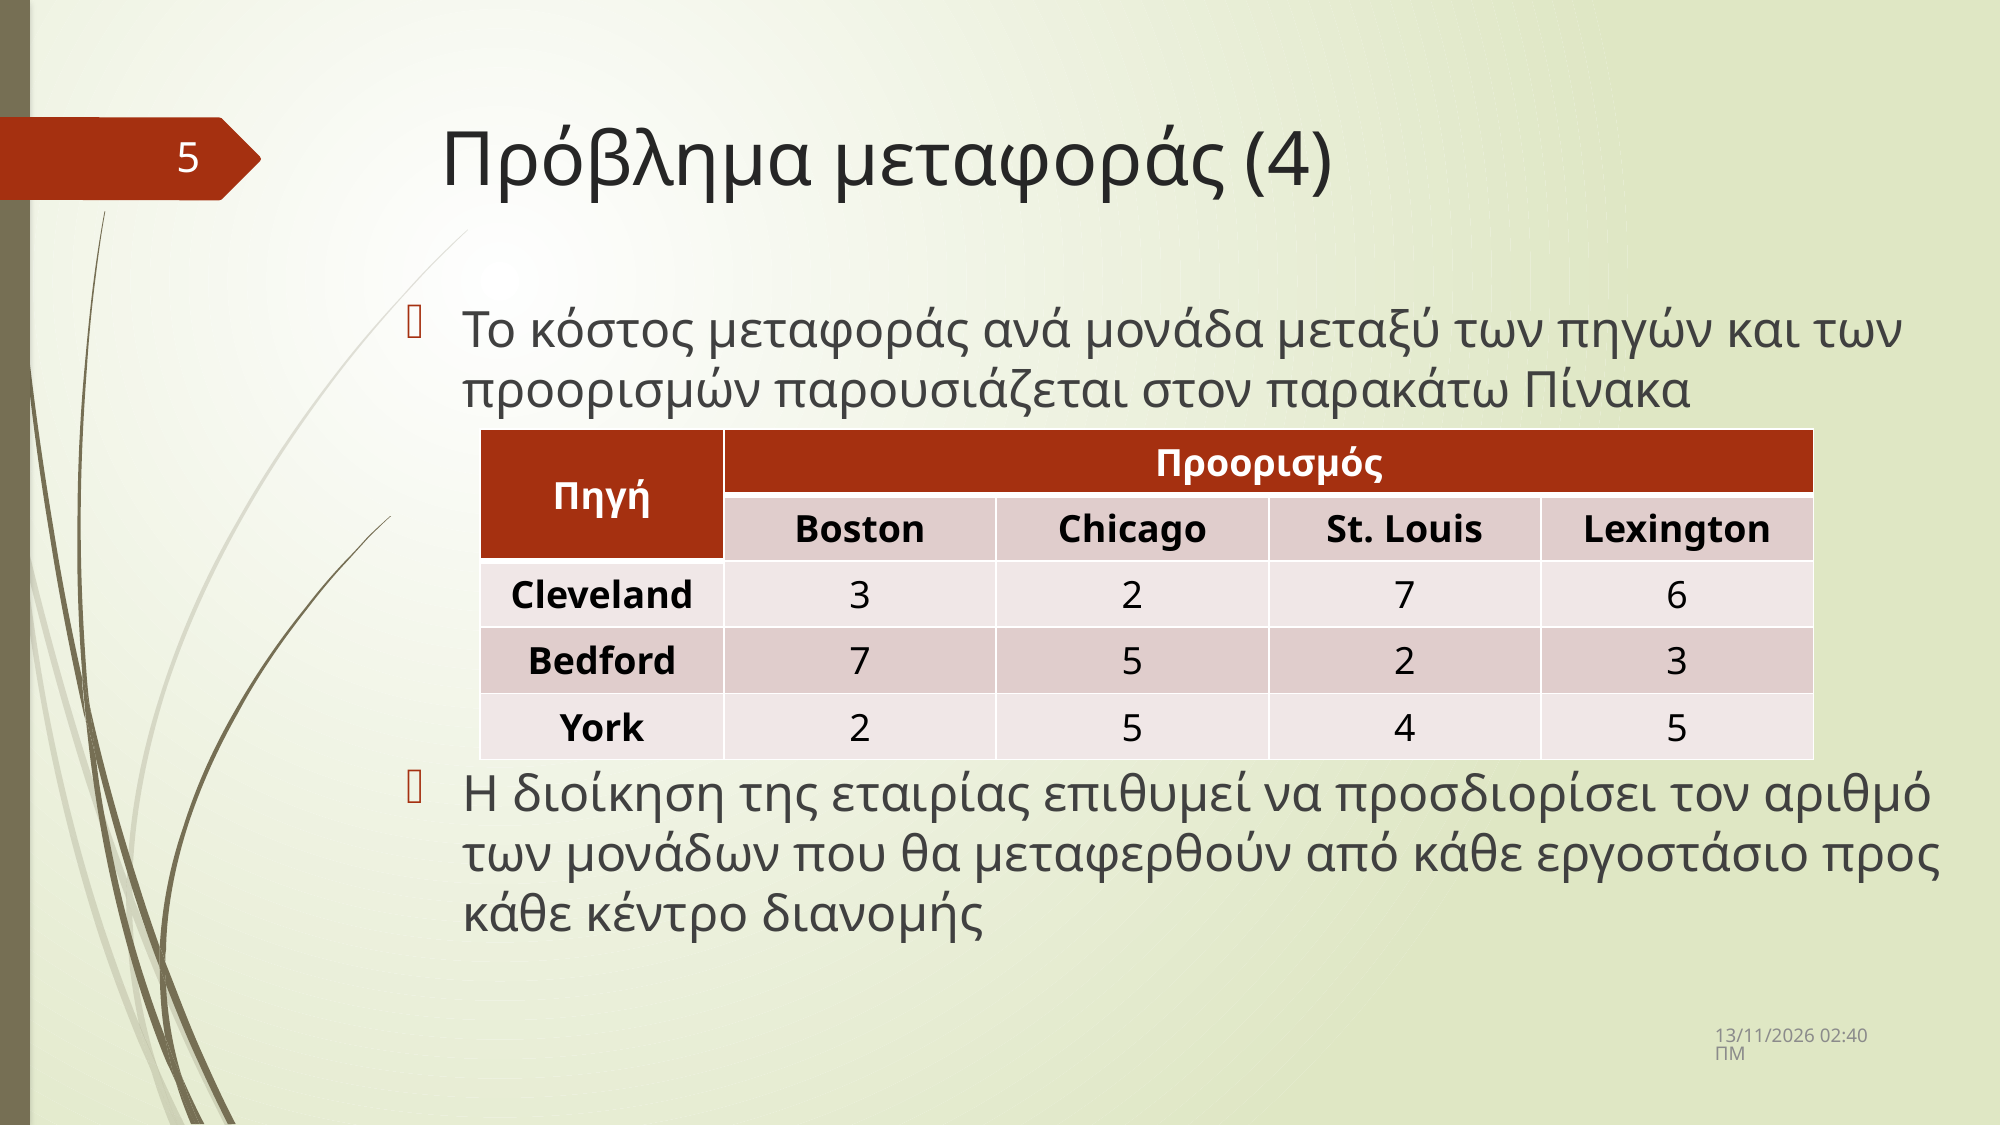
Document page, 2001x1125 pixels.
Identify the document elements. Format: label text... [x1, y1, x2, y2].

table_cell 3 [1542, 628, 1813, 693]
table_cell 2 [725, 694, 995, 759]
table_cell Chicago [997, 498, 1268, 560]
table_cell 5 [997, 628, 1268, 693]
table_cell 5 [1542, 694, 1813, 759]
slide_number 5 [87, 129, 216, 190]
list Το κόστος μεταφοράς ανά μονάδα μεταξύ των πηγών και των προορισμών παρουσιάζεται στον παρακάτω Πίνακα Η διοίκηση της εταιρίας επιθυμεί να προσδιορίσει τον αριθμό των μονάδων που θα μεταφερθούν από κάθε εργοστάσιο προς κάθε κέντρο διανομής [391, 289, 2000, 1119]
table_header Προορισμός [725, 430, 1813, 492]
table_cell 4 [1270, 694, 1540, 759]
table_cell Lexington [1542, 498, 1813, 560]
table_cell 7 [725, 628, 995, 693]
table_cell 3 [725, 562, 995, 626]
table_cell 2 [997, 562, 1268, 626]
table_cell 2 [1270, 628, 1540, 693]
table_cell York [481, 694, 723, 759]
table_cell 7 [1270, 562, 1540, 626]
table_cell Boston [725, 498, 995, 560]
table_cell Cleveland [481, 564, 723, 626]
table_cell 6 [1542, 562, 1813, 626]
table_cell St. Louis [1270, 498, 1540, 560]
table_cell 5 [997, 694, 1268, 759]
table_cell Bedford [481, 628, 723, 693]
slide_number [1699, 1005, 1888, 1067]
table_header Πηγή [481, 430, 723, 558]
title Πρόβλημα μεταφοράς (4) [425, 102, 1888, 289]
